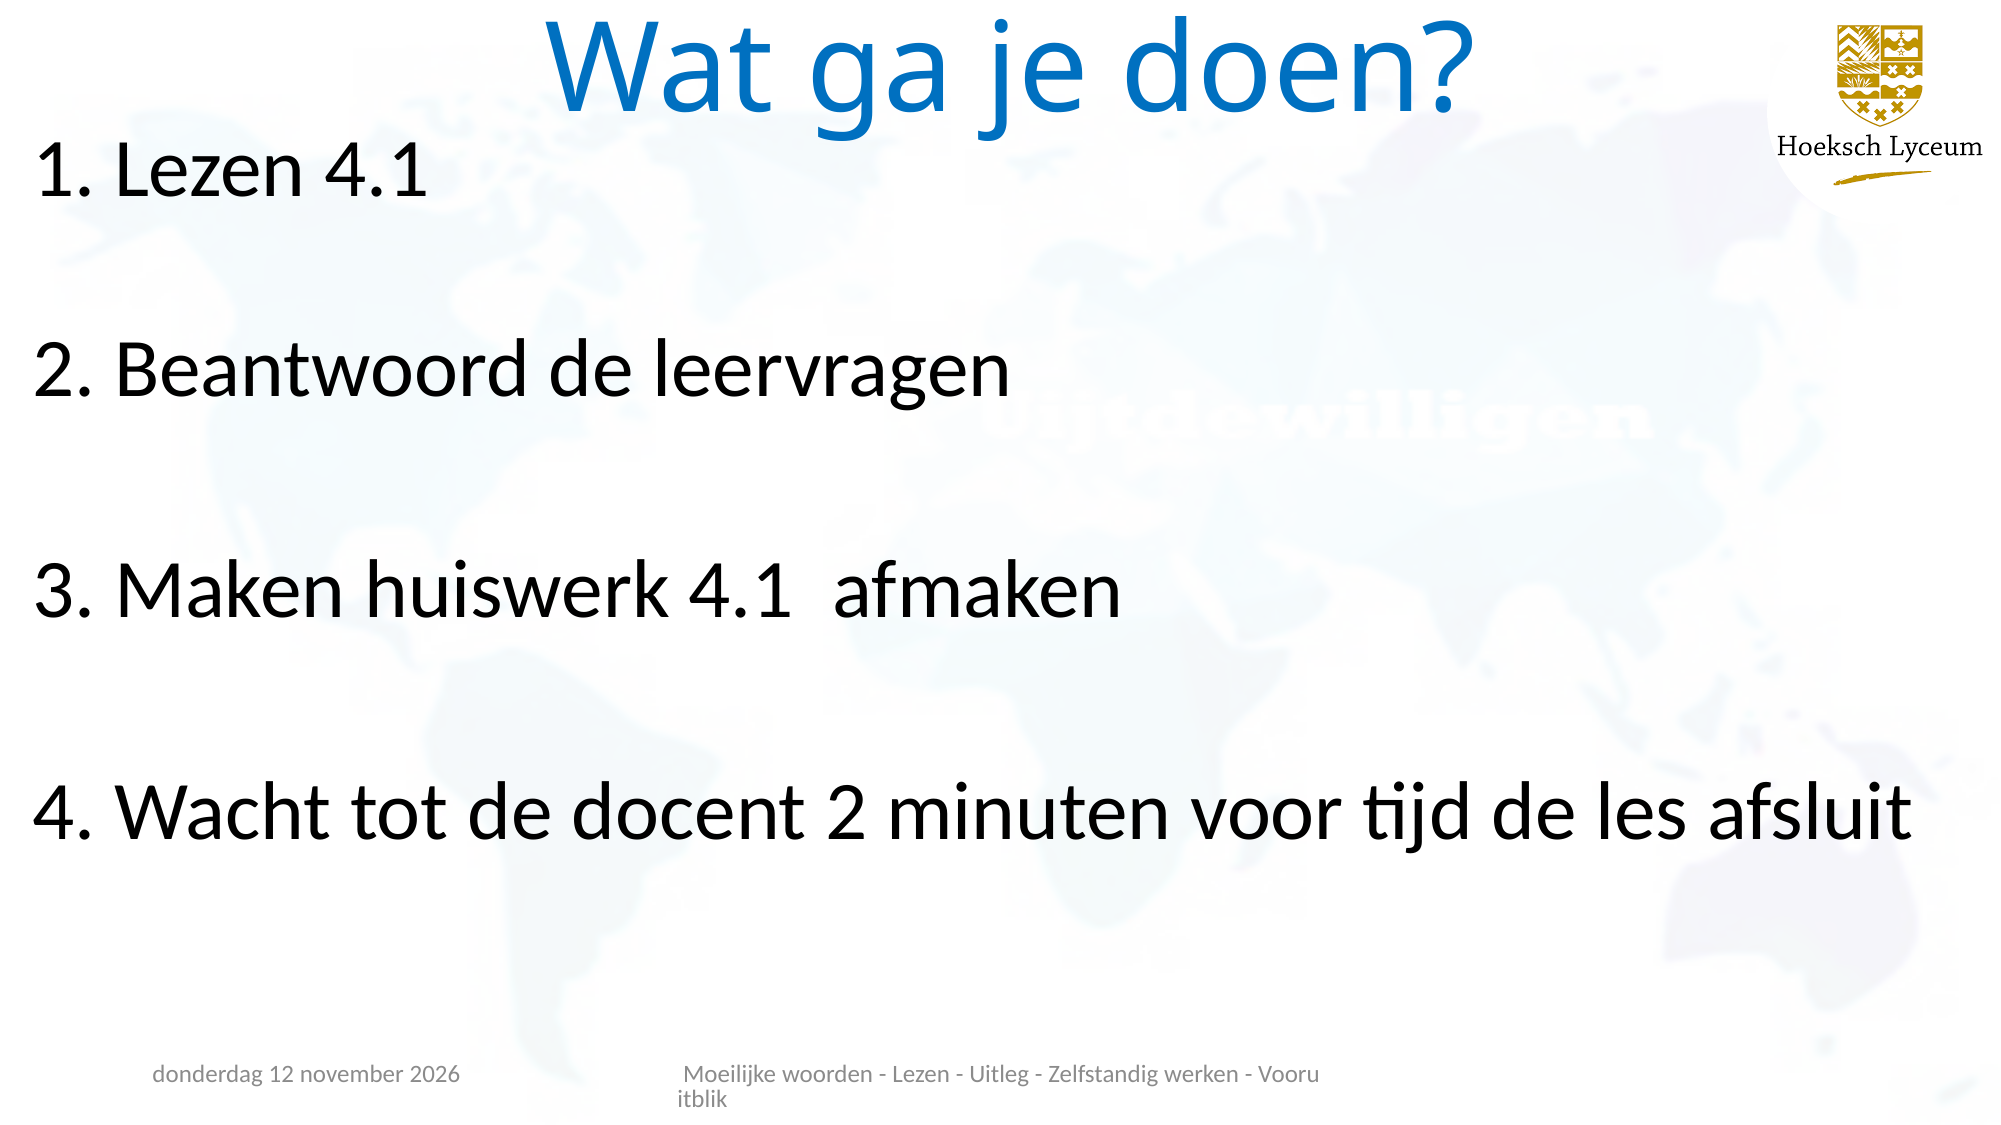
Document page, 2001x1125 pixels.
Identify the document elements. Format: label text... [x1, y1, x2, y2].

picture [1767, 0, 1991, 225]
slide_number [137, 1042, 588, 1103]
footer Moeilijke woorden - Lezen - Uitleg - Zelfstandig werken - Vooruitblik [662, 1042, 1338, 1103]
subtitle 1. Lezen 4.1 2. Beantwoord de leervragen 3. Maken huiswerk 4.1 afmaken 4. Wacht tot de docent 2 minuten voor tijd de les afsluit [17, 116, 2000, 1063]
title Wat ga je doen? [260, 0, 1761, 116]
